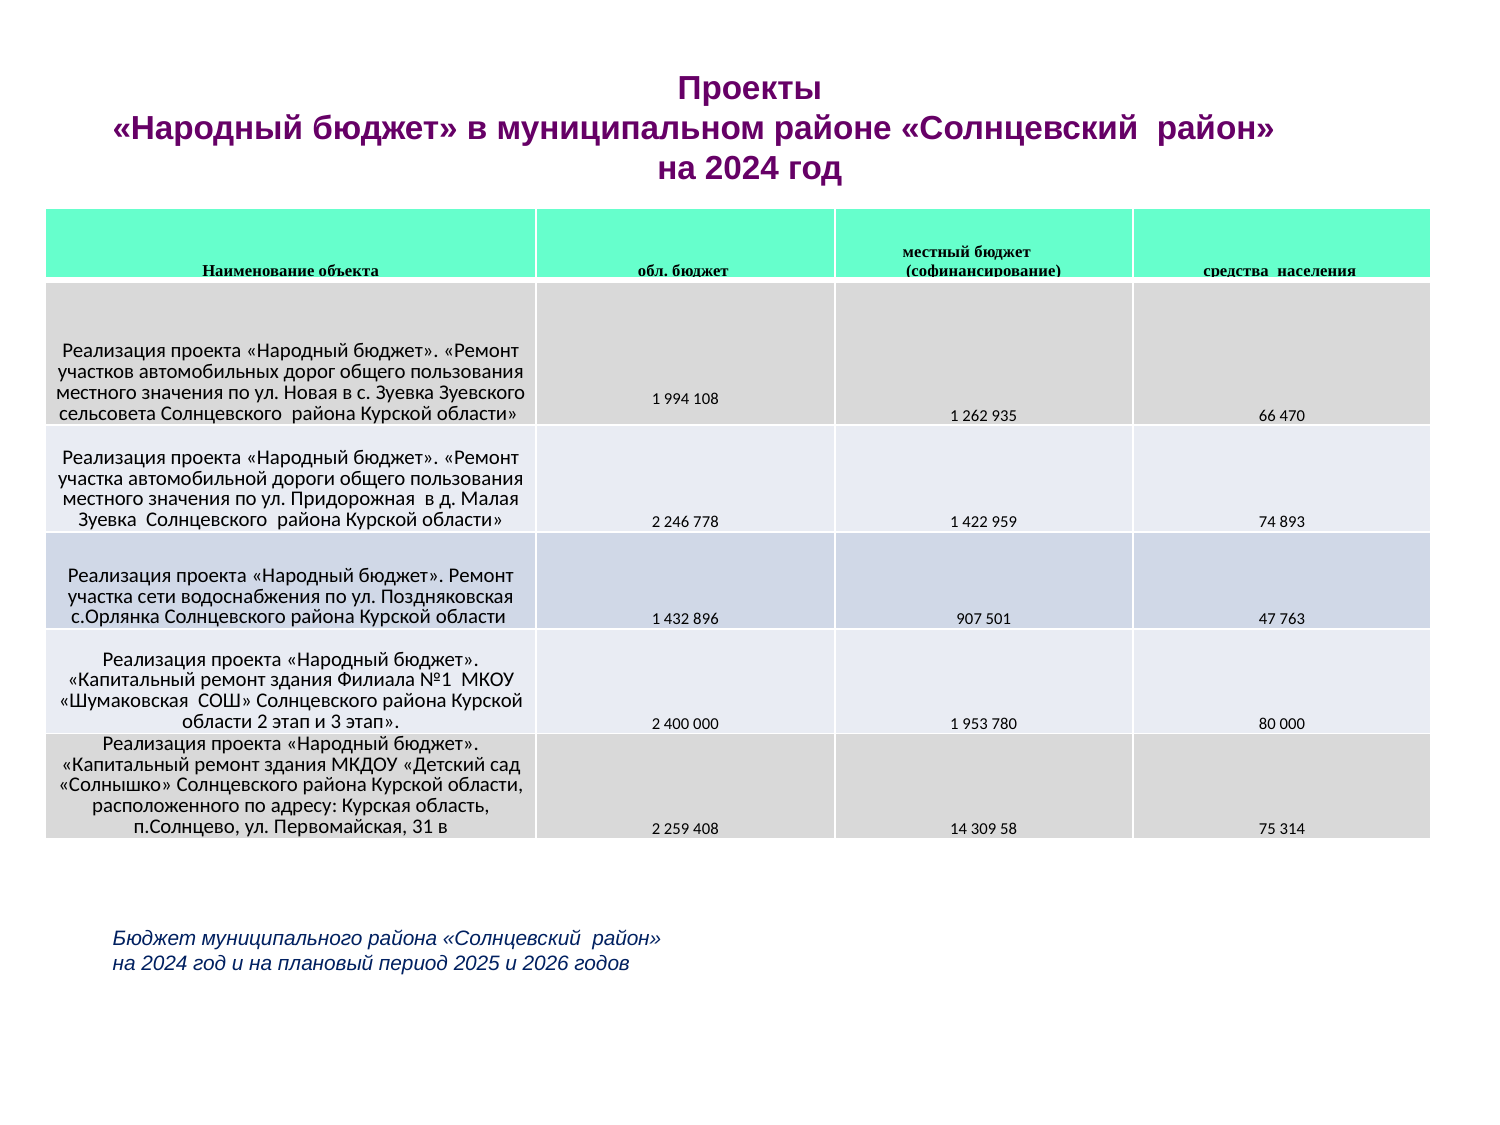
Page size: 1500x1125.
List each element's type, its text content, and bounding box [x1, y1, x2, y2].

table_cell Реализация проекта «Народный бюджет». «Капитальный ремонт здания МКДОУ «Детский сад «Солнышко» Солнцевского района Курской области, расположенного по адресу: Курская область, п.Солнцево, ул. Первомайская, 31 в [46, 734, 535, 838]
table_cell Реализация проекта «Народный бюджет». «Ремонт участков автомобильных дорог общего пользования местного значения по ул. Новая в с. Зуевка Зуевского сельсовета Солнцевского района Курской области» [46, 283, 535, 424]
table_cell Реализация проекта «Народный бюджет». «Капитальный ремонт здания Филиала №1 МКОУ «Шумаковская СОШ» Солнцевского района Курской области 2 этап и 3 этап». [46, 630, 535, 733]
table_header обл. бюджет [537, 209, 834, 277]
table_cell 1 422 959 [836, 426, 1132, 531]
table_cell 1 432 896 [537, 533, 834, 628]
table_header средства населения [1134, 209, 1430, 277]
table_cell Реализация проекта «Народный бюджет». «Ремонт участка автомобильной дороги общего пользования местного значения по ул. Придорожная в д. Малая Зуевка Солнцевского района Курской области» [46, 426, 535, 531]
text_box Бюджет муниципального района «Солнцевский район» на 2024 год и на плановый период 2025 и 2026 годов [97, 917, 1125, 983]
table_cell 1 994 108 [537, 283, 834, 424]
table_cell 80 000 [1134, 630, 1430, 733]
table_cell 2 400 000 [537, 630, 834, 733]
table_header местный бюджет (софинансирование) [836, 209, 1132, 277]
title Проекты «Народный бюджет» в муниципальном районе «Солнцевский район» на 2024 год [75, 45, 1425, 207]
table_cell 14 309 58 [836, 734, 1132, 838]
table_cell 74 893 [1134, 426, 1430, 531]
table_cell 1 262 935 [836, 283, 1132, 424]
table_cell 2 246 778 [537, 426, 834, 531]
table_cell Реализация проекта «Народный бюджет». Ремонт участка сети водоснабжения по ул. Поздняковская с.Орлянка Солнцевского района Курской области [46, 533, 535, 628]
table_header Наименование объекта [46, 209, 535, 277]
table_cell 1 953 780 [836, 630, 1132, 733]
table_cell 2 259 408 [537, 734, 834, 838]
table_cell 907 501 [836, 533, 1132, 628]
table_cell 66 470 [1134, 283, 1430, 424]
table_cell 47 763 [1134, 533, 1430, 628]
table_cell 75 314 [1134, 734, 1430, 838]
